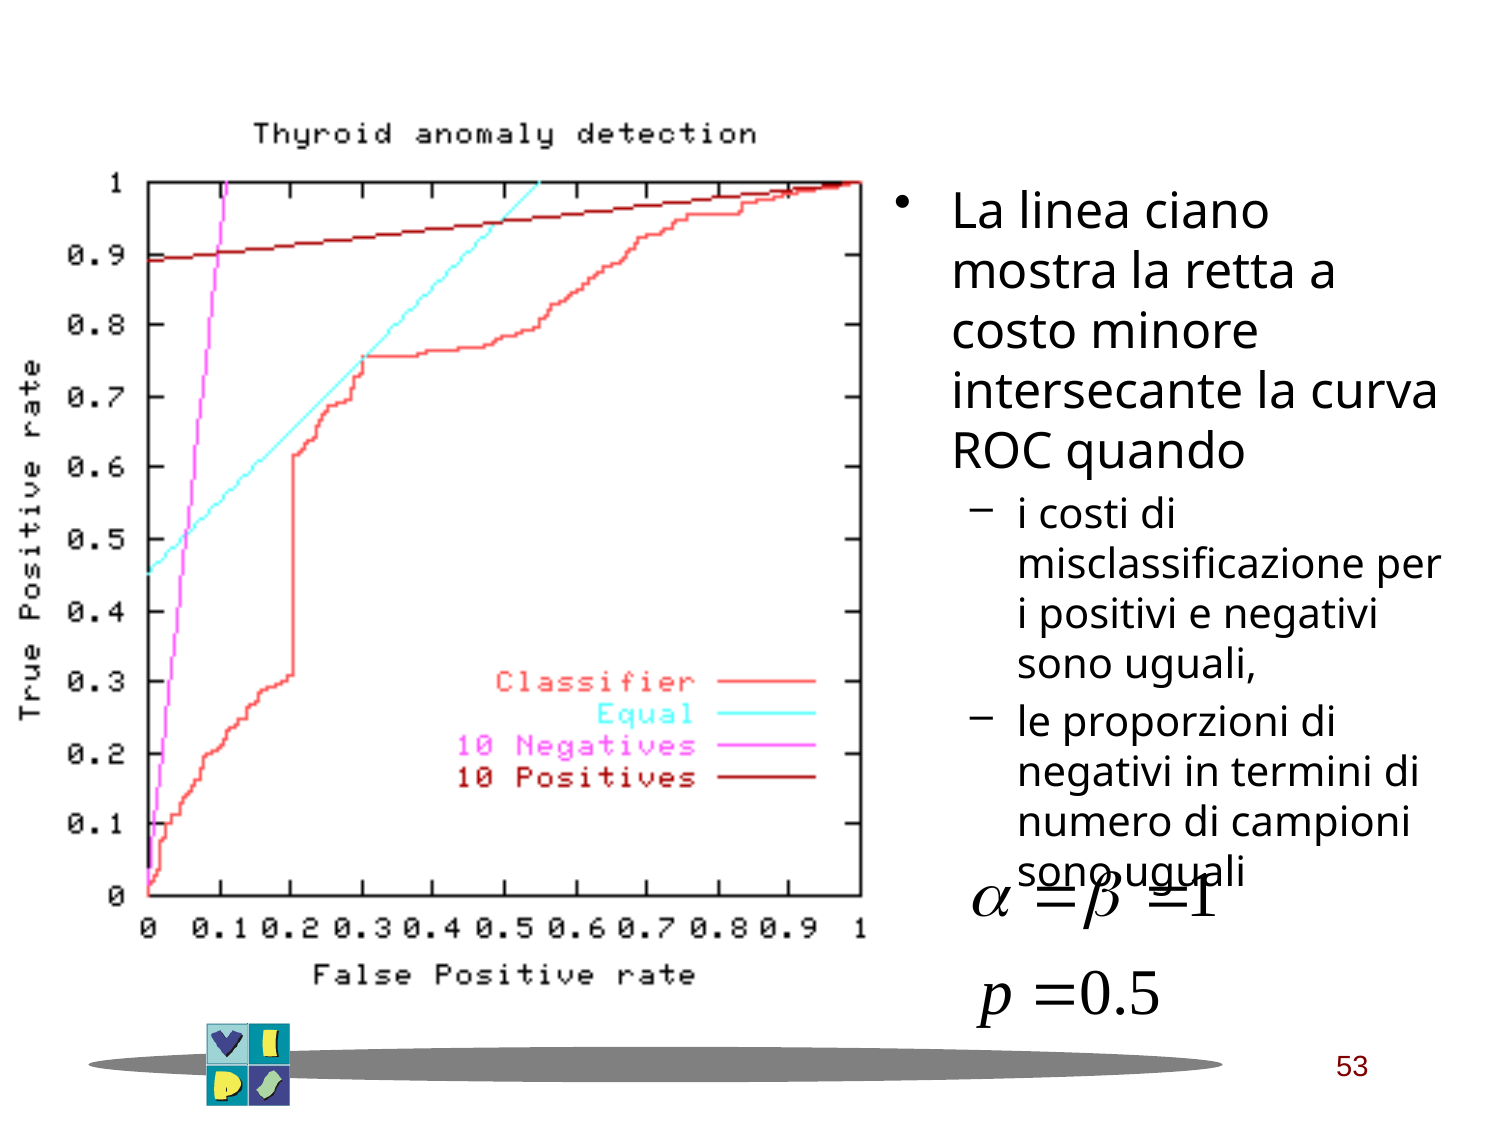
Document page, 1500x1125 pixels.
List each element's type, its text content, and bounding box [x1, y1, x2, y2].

picture [0, 89, 1205, 994]
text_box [962, 857, 1225, 1043]
slide_number 53 [1033, 1039, 1384, 1118]
list La linea ciano mostra la retta a costo minore intersecante la curva ROC quando i costi di misclassificazione per i positivi e negativi sono uguali, le proporzioni di negativi in termini di numero di campioni sono uguali [1209, 170, 1459, 913]
picture [206, 1023, 290, 1106]
